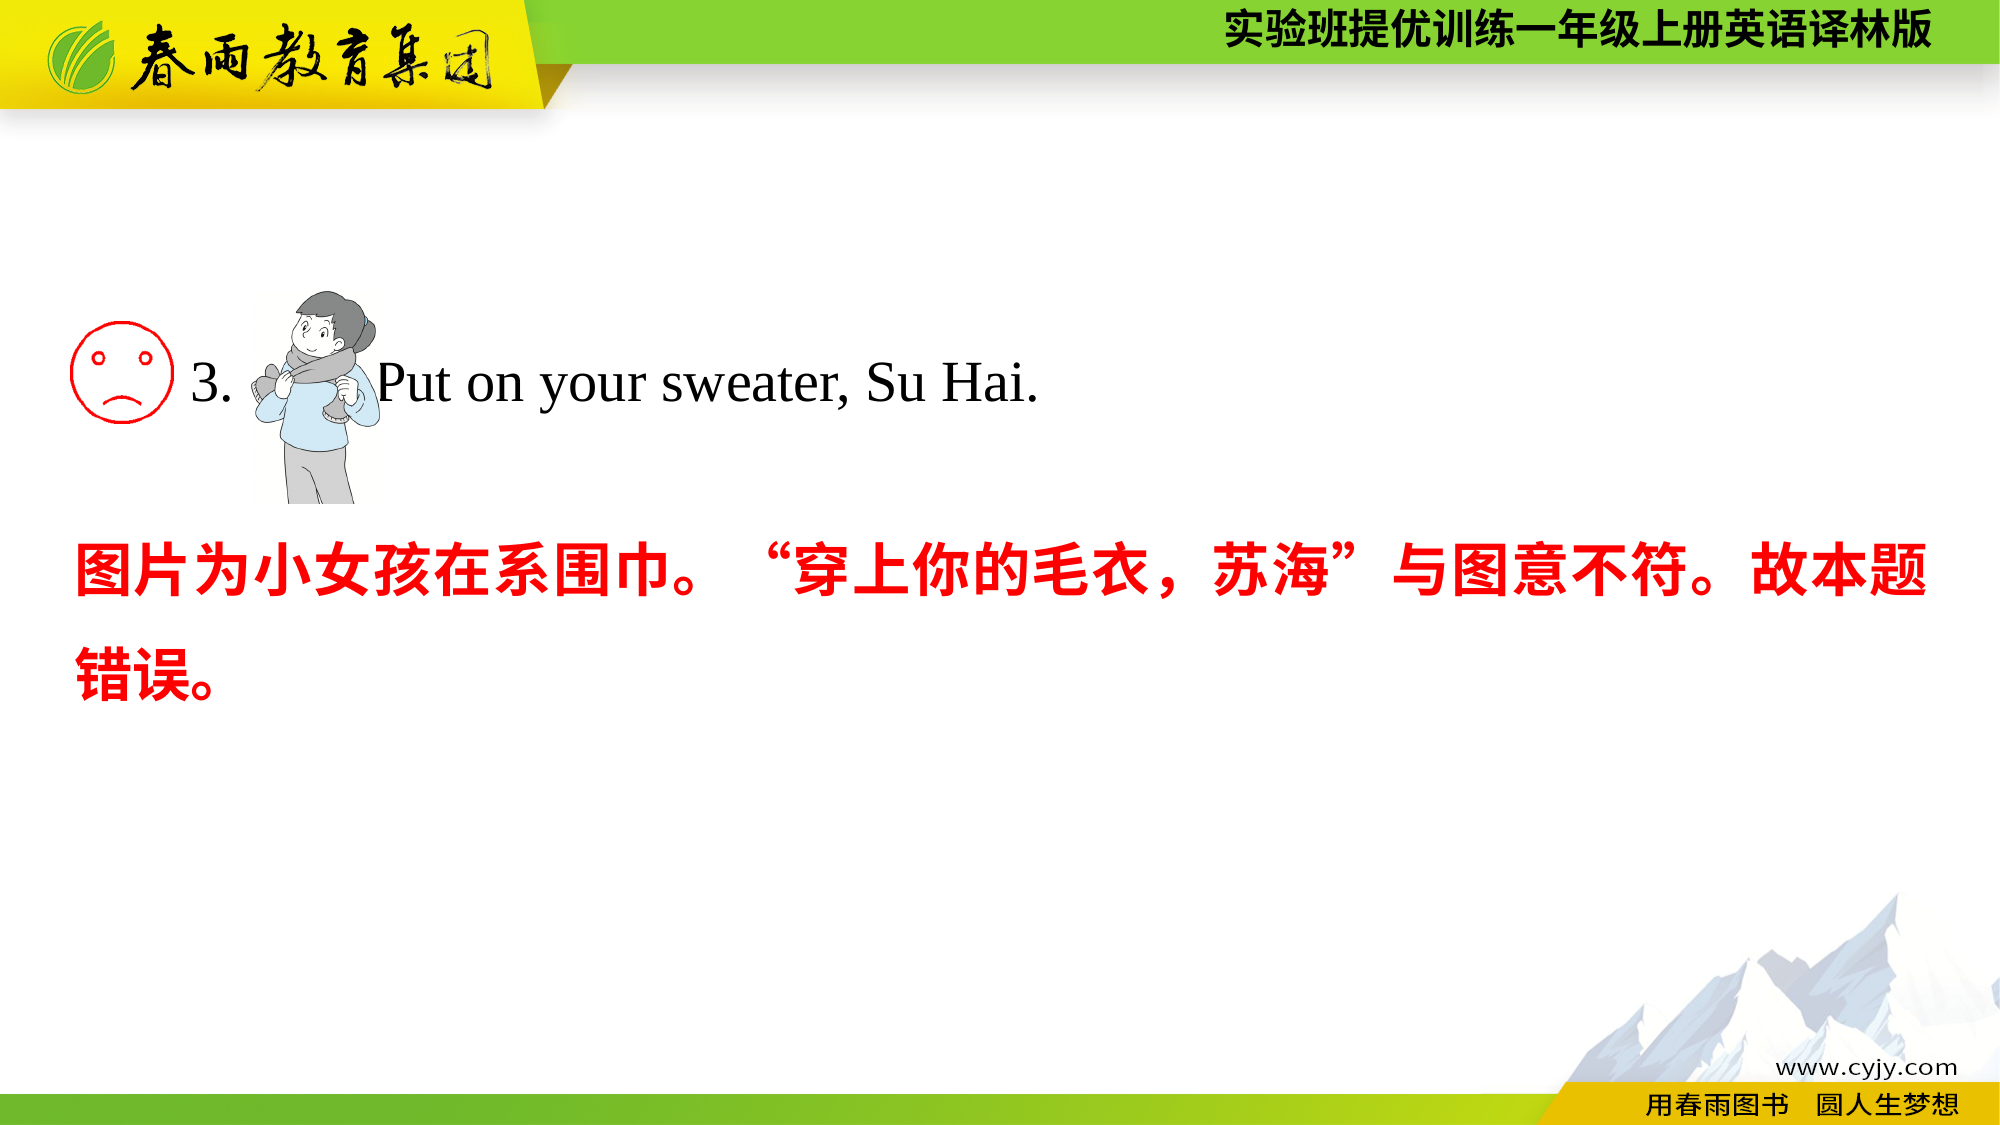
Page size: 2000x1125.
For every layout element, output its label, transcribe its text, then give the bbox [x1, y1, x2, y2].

text_box 图片为小女孩在系围巾。“穿上你的毛衣，苏海”与图意不符。故本题错误。 [59, 490, 1944, 716]
list 3. Put on your sweater, Su Hai. [59, 300, 246, 490]
list 3. Put on your sweater, Su Hai. [384, 300, 1944, 490]
picture [0, 0, 2000, 1125]
